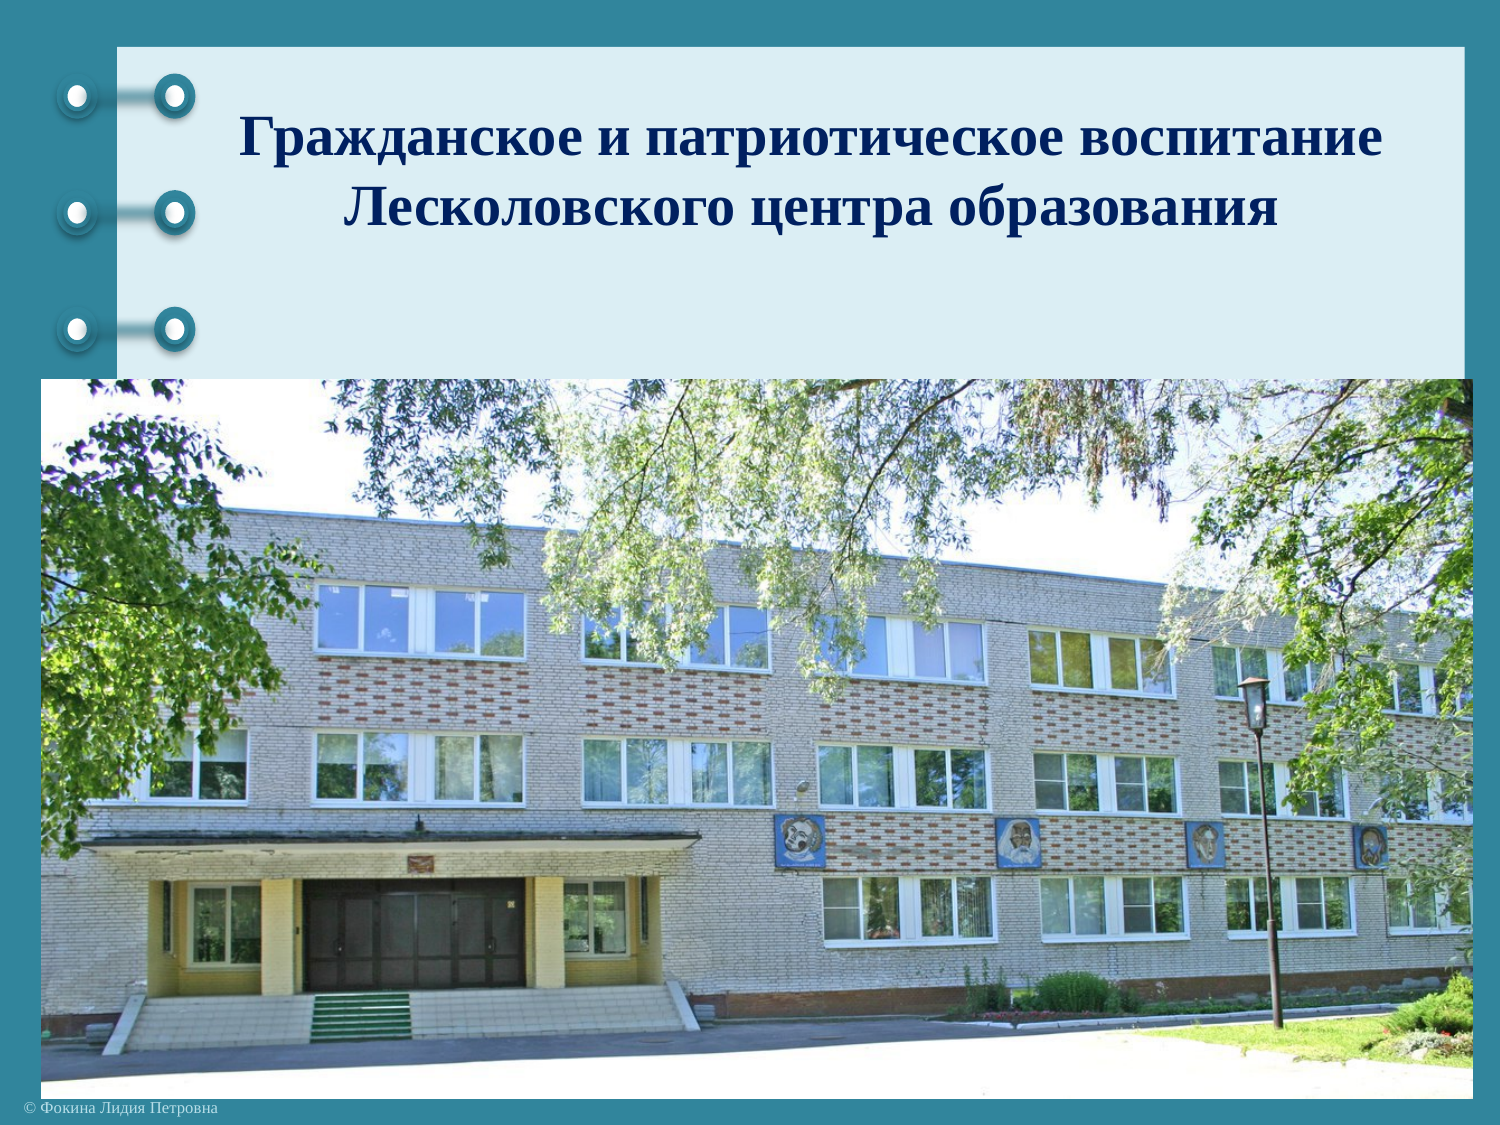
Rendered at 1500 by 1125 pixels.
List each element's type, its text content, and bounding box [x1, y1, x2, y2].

picture [40, 379, 1473, 1099]
text_box Гражданское и патриотическое воспитание Лесколовского центра образования [225, 89, 1399, 245]
